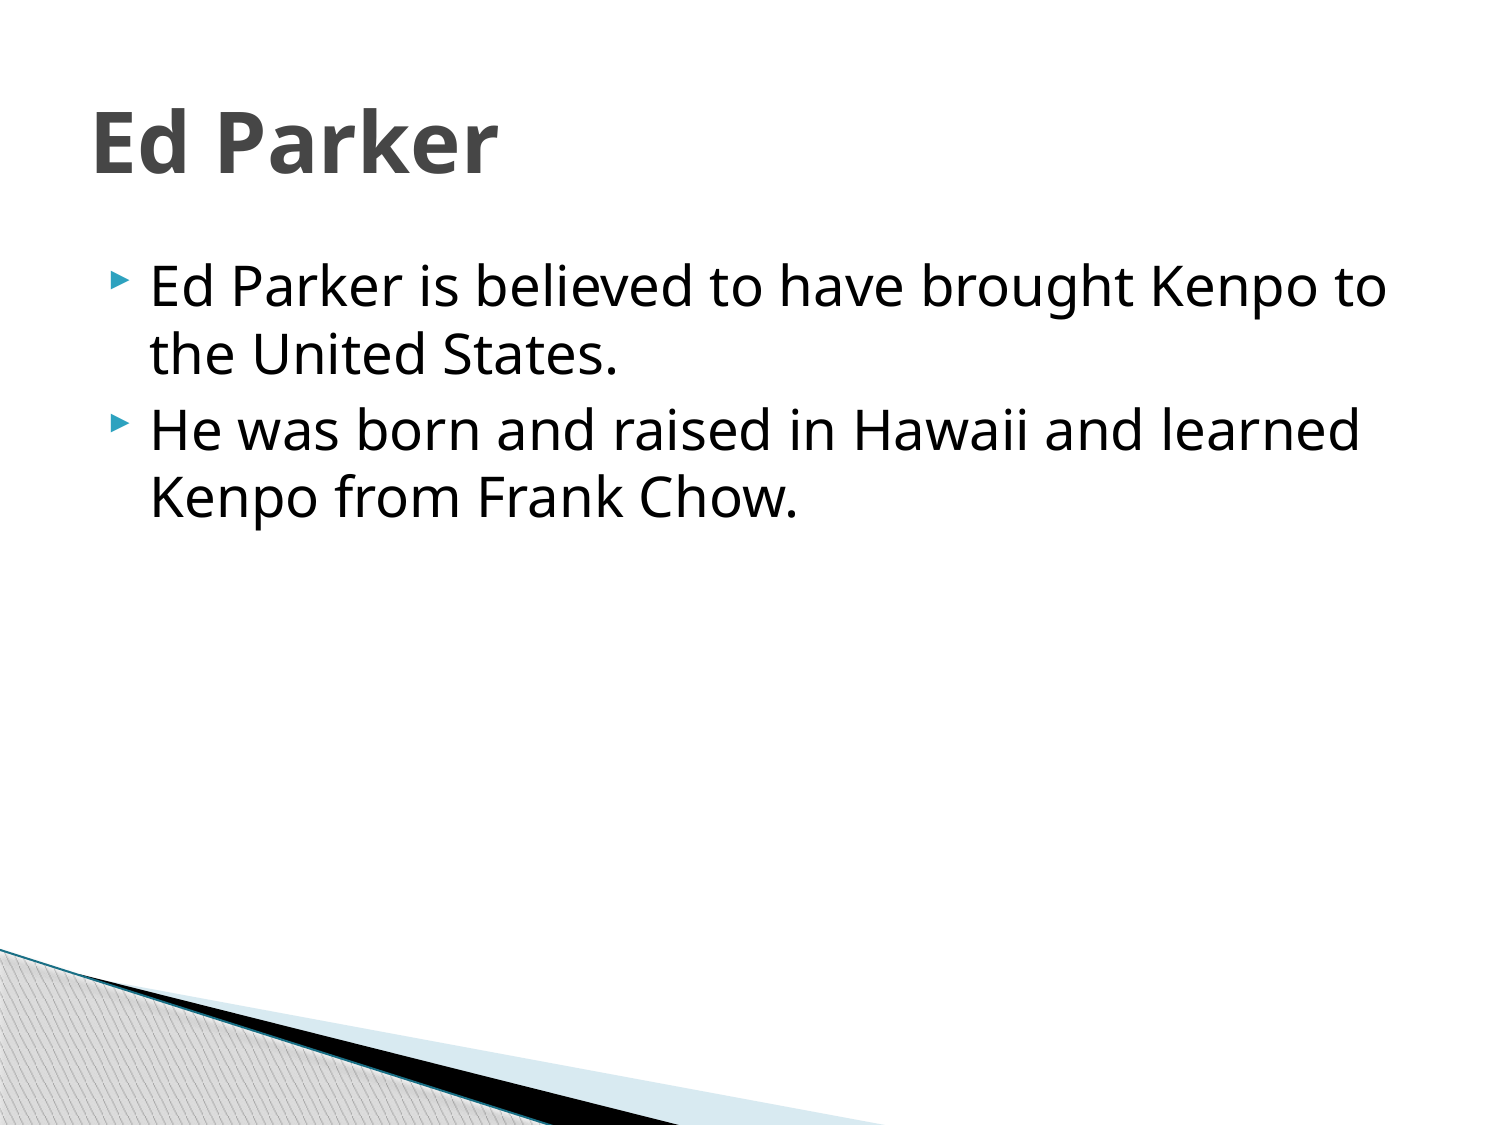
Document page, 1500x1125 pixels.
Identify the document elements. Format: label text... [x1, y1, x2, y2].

title Ed Parker [75, 45, 1425, 233]
list Ed Parker is believed to have brought Kenpo to the United States. He was born and raised in Hawaii and learned Kenpo from Frank Chow. [75, 243, 1425, 986]
